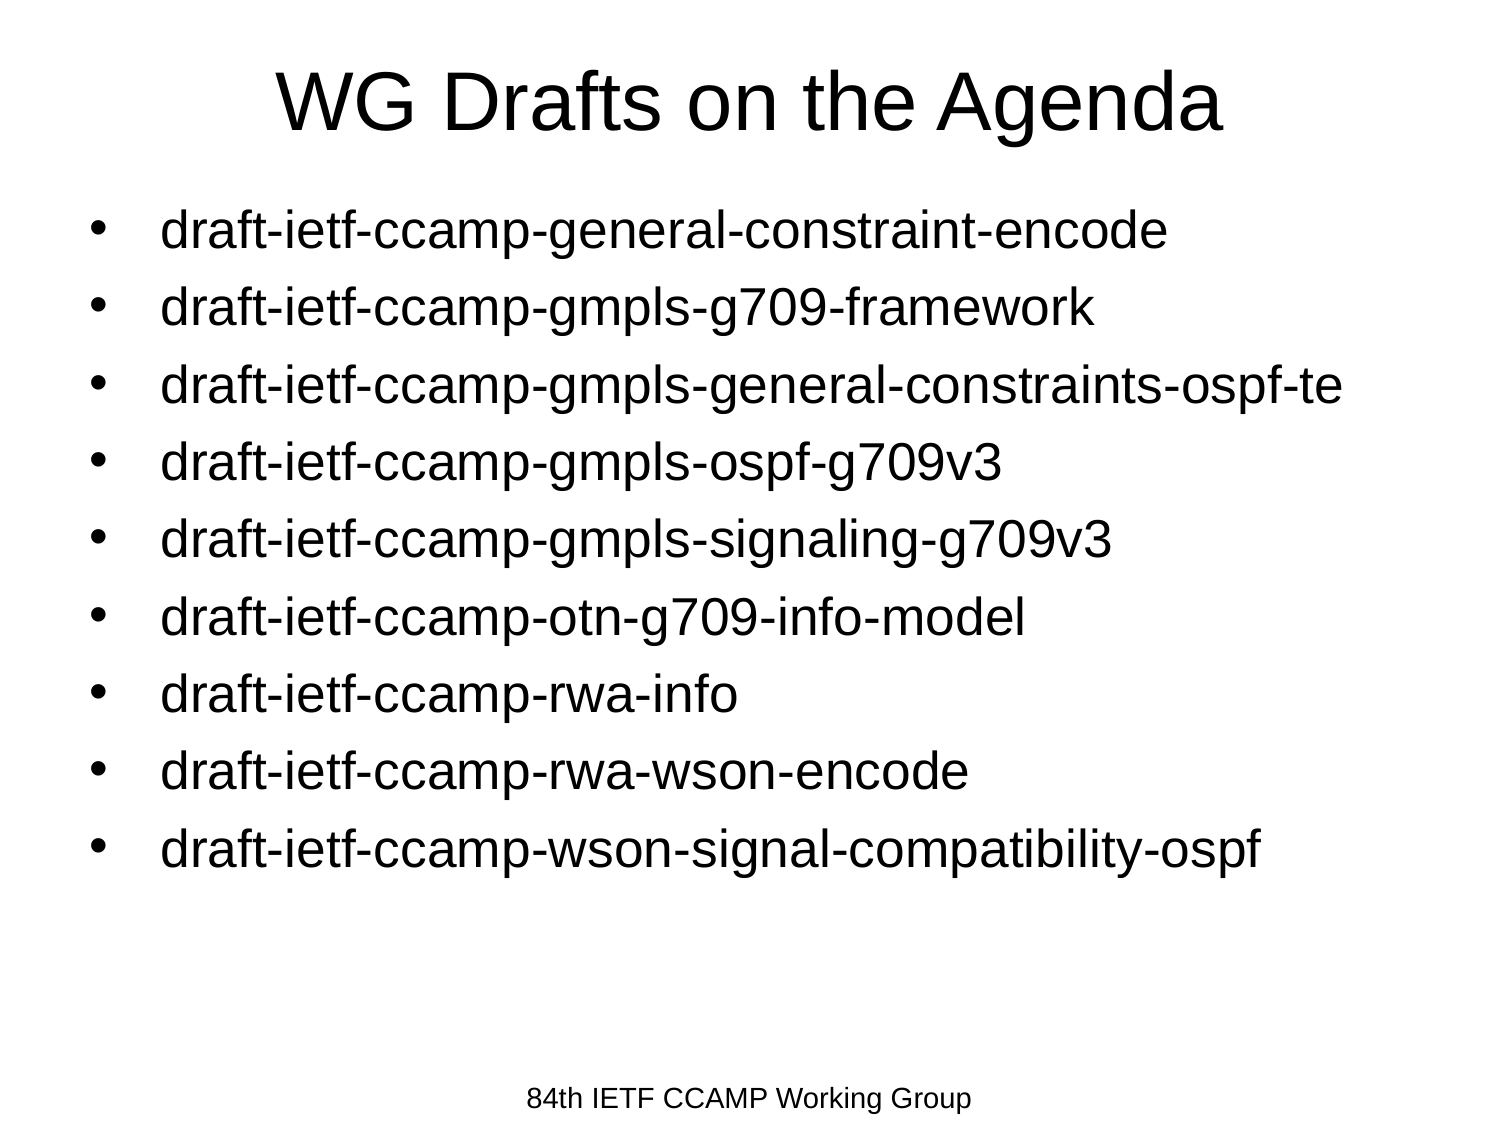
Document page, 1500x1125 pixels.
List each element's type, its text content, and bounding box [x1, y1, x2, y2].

title WG Drafts on the Agenda [75, 7, 1425, 187]
list draft-ietf-ccamp-general-constraint-encode draft-ietf-ccamp-gmpls-g709-framework draft-ietf-ccamp-gmpls-general-constraints-ospf-te draft-ietf-ccamp-gmpls-ospf-g709v3 draft-ietf-ccamp-gmpls-signaling-g709v3 draft-ietf-ccamp-otn-g709-info-model draft-ietf-ccamp-rwa-info draft-ietf-ccamp-rwa-wson-encode draft-ietf-ccamp-wson-signal-compatibility-ospf [75, 187, 1425, 900]
text_box 84th IETF CCAMP Working Group [430, 1072, 1069, 1125]
